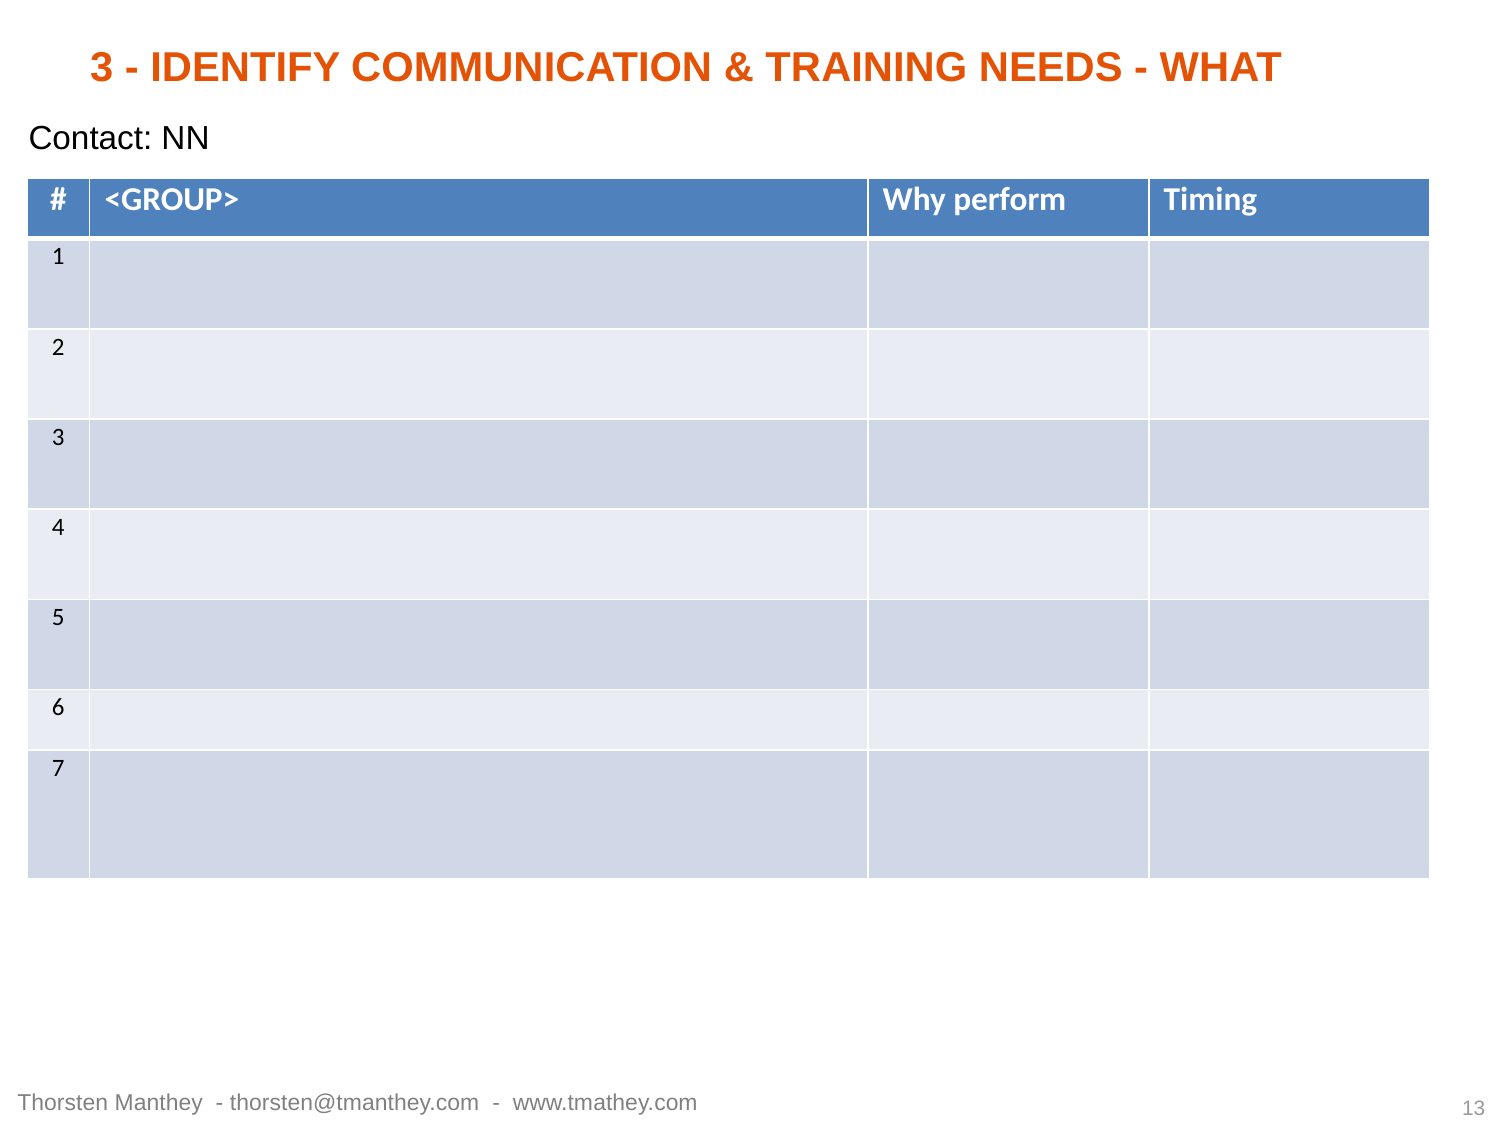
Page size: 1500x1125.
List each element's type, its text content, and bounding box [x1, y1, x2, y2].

table_cell [1150, 751, 1429, 878]
table_cell [869, 600, 1148, 689]
table_cell [90, 751, 867, 878]
table_header Timing [1150, 179, 1429, 236]
table_cell [90, 420, 867, 508]
table_cell 3 [28, 420, 89, 508]
table_cell 4 [28, 510, 89, 599]
table_cell 6 [28, 690, 89, 749]
table_cell [1150, 510, 1429, 599]
text_box 3 - Identify Communication & Training Needs - WHAT [75, 31, 1426, 109]
text_box Thorsten Manthey - thorsten@tmanthey.com - www.tmathey.com [2, 1080, 714, 1123]
table_cell [1150, 600, 1429, 689]
text_box Contact: NN [13, 108, 235, 164]
table_cell [1150, 690, 1429, 749]
table_cell [869, 690, 1148, 749]
table_cell [1150, 420, 1429, 508]
table_cell [90, 330, 867, 418]
table_cell [869, 420, 1148, 508]
table_cell [90, 690, 867, 749]
table_header <GROUP> [90, 179, 867, 236]
table_header Why perform [869, 179, 1148, 236]
table_cell [90, 600, 867, 689]
table_cell [869, 751, 1148, 878]
table_cell [869, 241, 1148, 328]
table_header # [28, 179, 89, 236]
table_cell [1150, 330, 1429, 418]
table_cell [869, 510, 1148, 599]
table_cell 1 [28, 241, 89, 328]
table_cell [90, 241, 867, 328]
table_cell [869, 330, 1148, 418]
table_cell 2 [28, 330, 89, 418]
table_cell [90, 510, 867, 599]
table_cell [1150, 241, 1429, 328]
table_cell 5 [28, 600, 89, 689]
slide_number 13 [1149, 1087, 1500, 1123]
table_cell 7 [28, 751, 89, 878]
